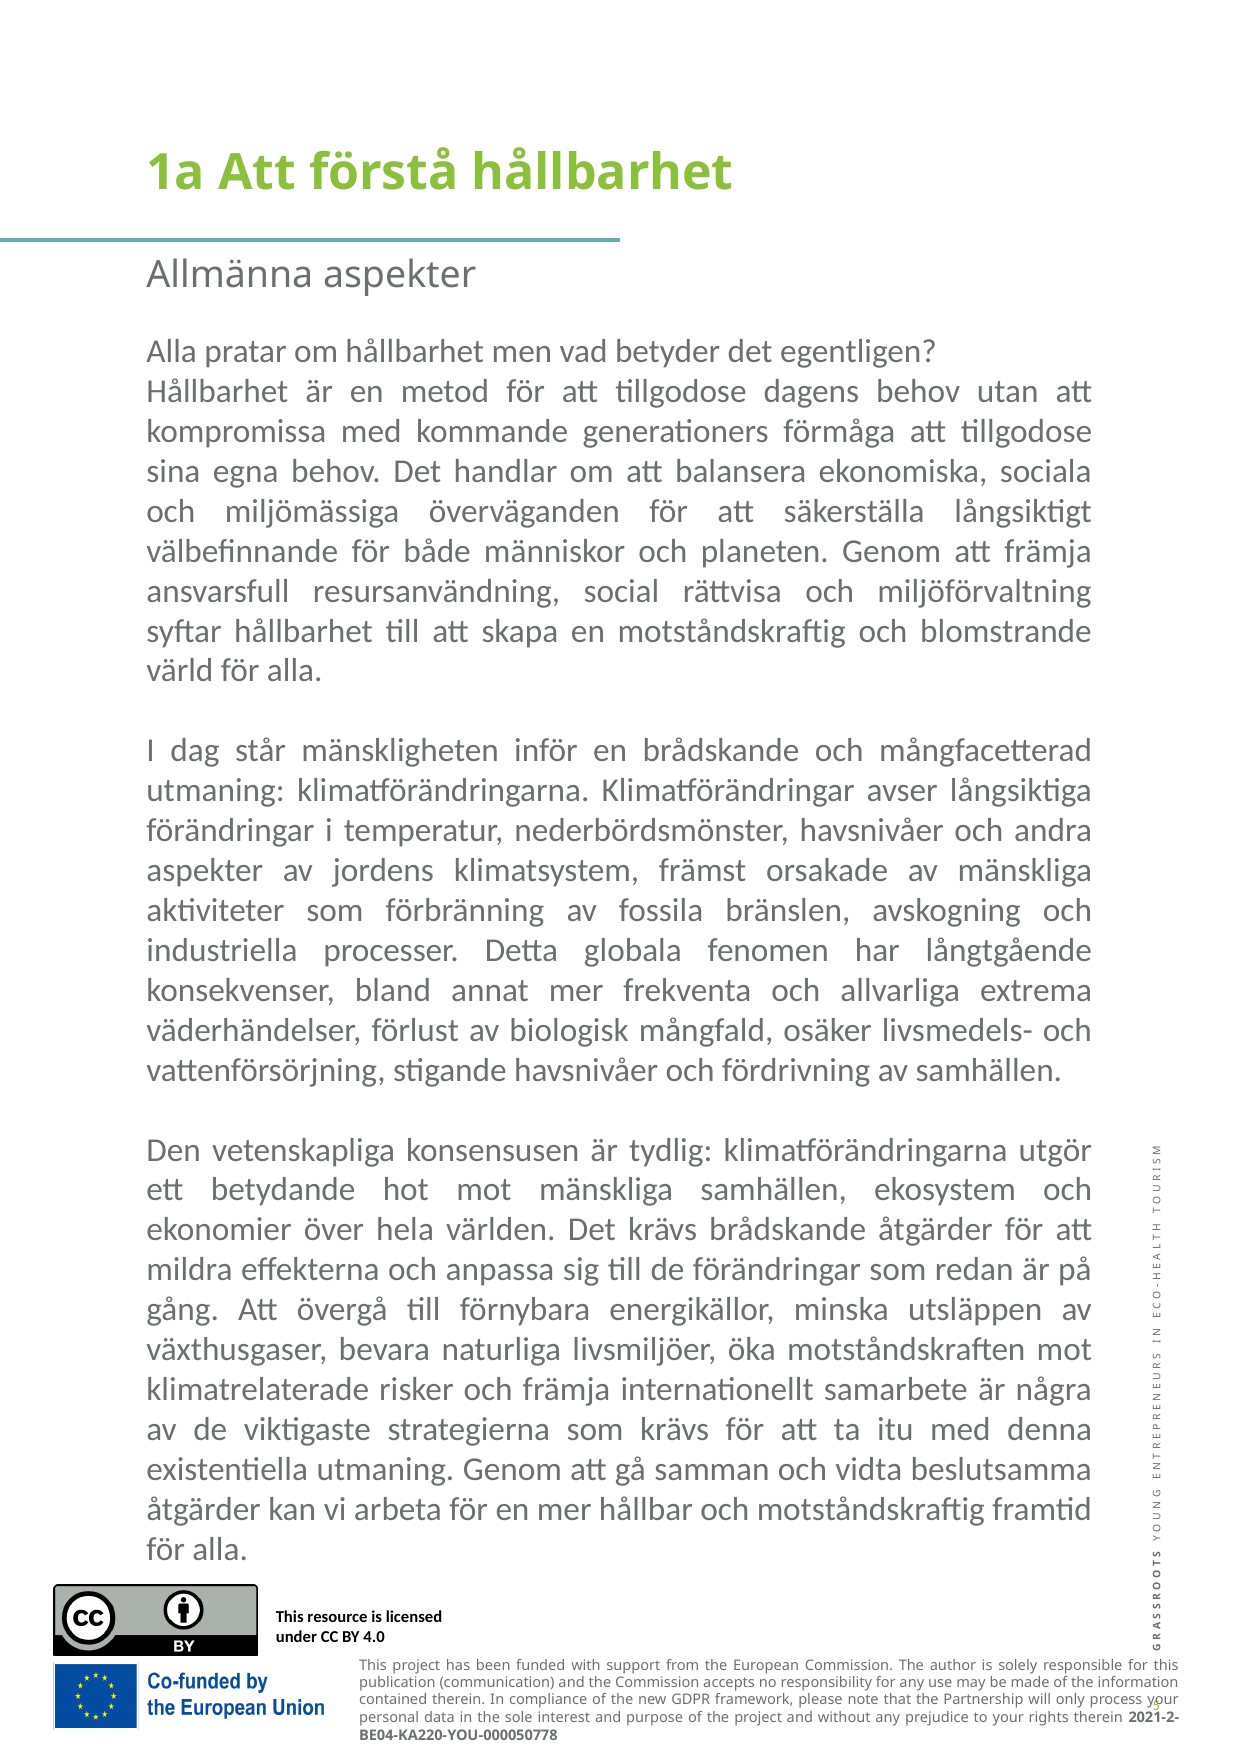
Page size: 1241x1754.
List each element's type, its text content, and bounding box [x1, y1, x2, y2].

slide_number 5 [1125, 1666, 1187, 1743]
picture [51, 1660, 345, 1732]
list Allmänna aspekter [131, 242, 1109, 321]
list Alla pratar om hållbarhet men vad betyder det egentligen? Hållbarhet är en metod för att tillgodose dagens behov utan att kompromissa med kommande generationers förmåga att tillgodose sina egna behov. Det handlar om att balansera ekonomiska, sociala och miljömässiga överväganden för att säkerställa långsiktigt välbefinnande för både människor och planeten. Genom att främja ansvarsfull resursanvändning, social rättvisa och miljöförvaltning syftar hållbarhet till att skapa en motståndskraftig och blomstrande värld för alla. I dag står mänskligheten inför en brådskande och mångfacetterad utmaning: klimatförändringarna. Klimatförändringar avser långsiktiga förändringar i temperatur, nederbördsmönster, havsnivåer och andra aspekter av jordens klimatsystem, främst orsakade av mänskliga aktiviteter som förbränning av fossila bränslen, avskogning och industriella processer. Detta globala fenomen har långtgående konsekvenser, bland annat mer frekventa och allvarliga extrema väderhändelser, förlust av biologisk mångfald, osäker livsmedels- och vattenförsörjning, stigande havsnivåer och fördrivning av samhällen. Den vetenskapliga konsensusen är tydlig: klimatförändringarna utgör ett betydande hot mot mänskliga samhällen, ekosystem och ekonomier över hela världen. Det krävs brådskande åtgärder för att mildra effekterna och anpassa sig till de förändringar som redan är på gång. Att övergå till förnybara energikällor, minska utsläppen av växthusgaser, bevara naturliga livsmiljöer, öka motståndskraften mot klimatrelaterade risker och främja internationellt samarbete är några av de viktigaste strategierna som krävs för att ta itu med denna existentiella utmaning. Genom att gå samman och vidta beslutsamma åtgärder kan vi arbeta för en mer hållbar och motståndskraftig framtid för alla. [131, 321, 1109, 1536]
list 1a Att förstå hållbarhet [131, 132, 1109, 242]
picture [53, 1584, 258, 1656]
